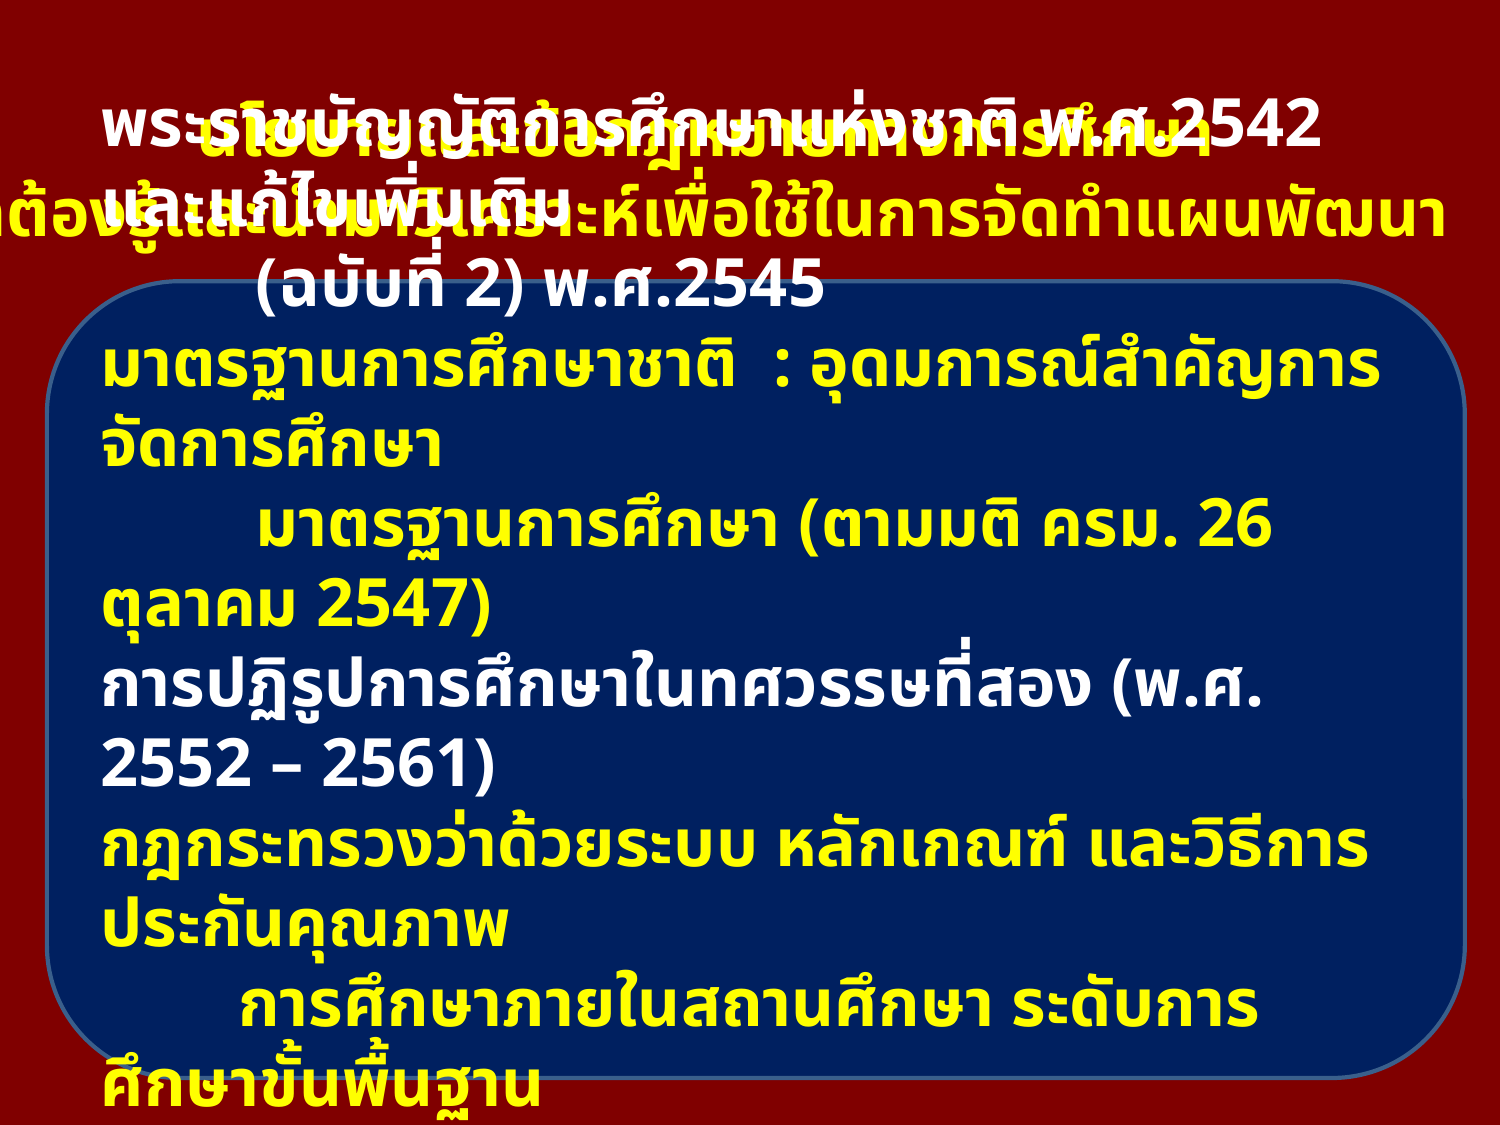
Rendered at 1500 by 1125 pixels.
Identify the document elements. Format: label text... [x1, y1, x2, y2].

text_box นโยบายและข้อกฎหมายทางการศึกษา ที่ต้องรู้และนำมาวิเคราะห์เพื่อใช้ในการจัดทำแผนพัฒนา [0, 81, 1463, 257]
text_box พระราชบัญญัติการศึกษาแห่งชาติ พ.ศ.2542 และแก้ไขเพิ่มเติม (ฉบับที่ 2) พ.ศ.2545 มาตรฐานการศึกษาชาติ : อุดมการณ์สำคัญการจัดการศึกษา มาตรฐานการศึกษา (ตามมติ ครม. 26 ตุลาคม 2547) การปฏิรูปการศึกษาในทศวรรษที่สอง (พ.ศ. 2552 – 2561) กฎกระทรวงว่าด้วยระบบ หลักเกณฑ์ และวิธีการประกันคุณภาพ การศึกษาภายในสถานศึกษา ระดับการศึกษาขั้นพื้นฐาน พ.ศ. 2553 นโยบายสำนักงาน กศน. [44, 279, 1467, 1081]
